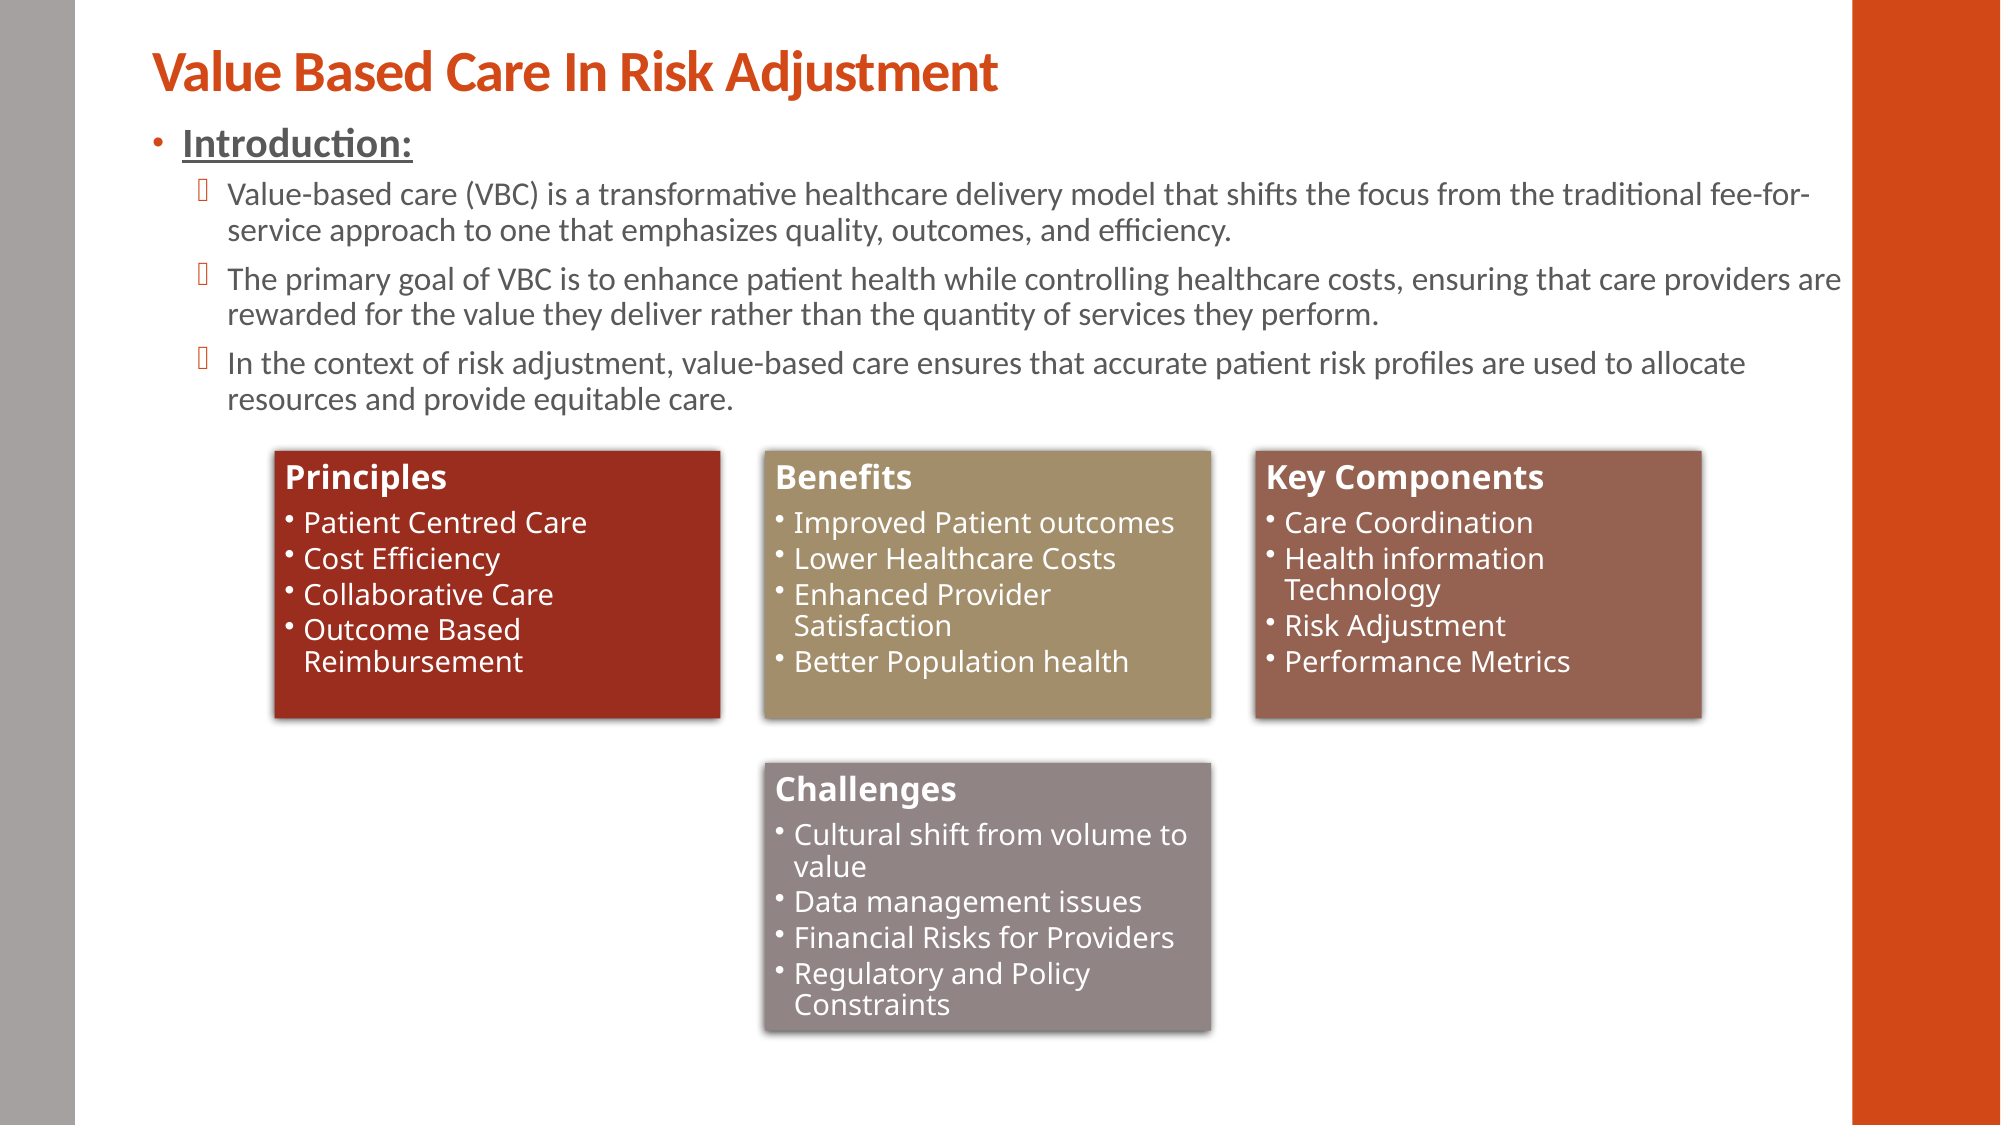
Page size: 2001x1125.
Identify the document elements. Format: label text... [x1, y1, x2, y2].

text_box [201, 450, 1775, 1032]
title Value Based Care In Risk Adjustment [137, 28, 1863, 111]
list Introduction: Value-based care (VBC) is a transformative healthcare delivery model that shifts the focus from the traditional fee-for-service approach to one that emphasizes quality, outcomes, and efficiency. The primary goal of VBC is to enhance patient health while controlling healthcare costs, ensuring that care providers are rewarded for the value they deliver rather than the quantity of services they perform. In the context of risk adjustment, value-based care ensures that accurate patient risk profiles are used to allocate resources and provide equitable care. [137, 111, 1863, 1071]
